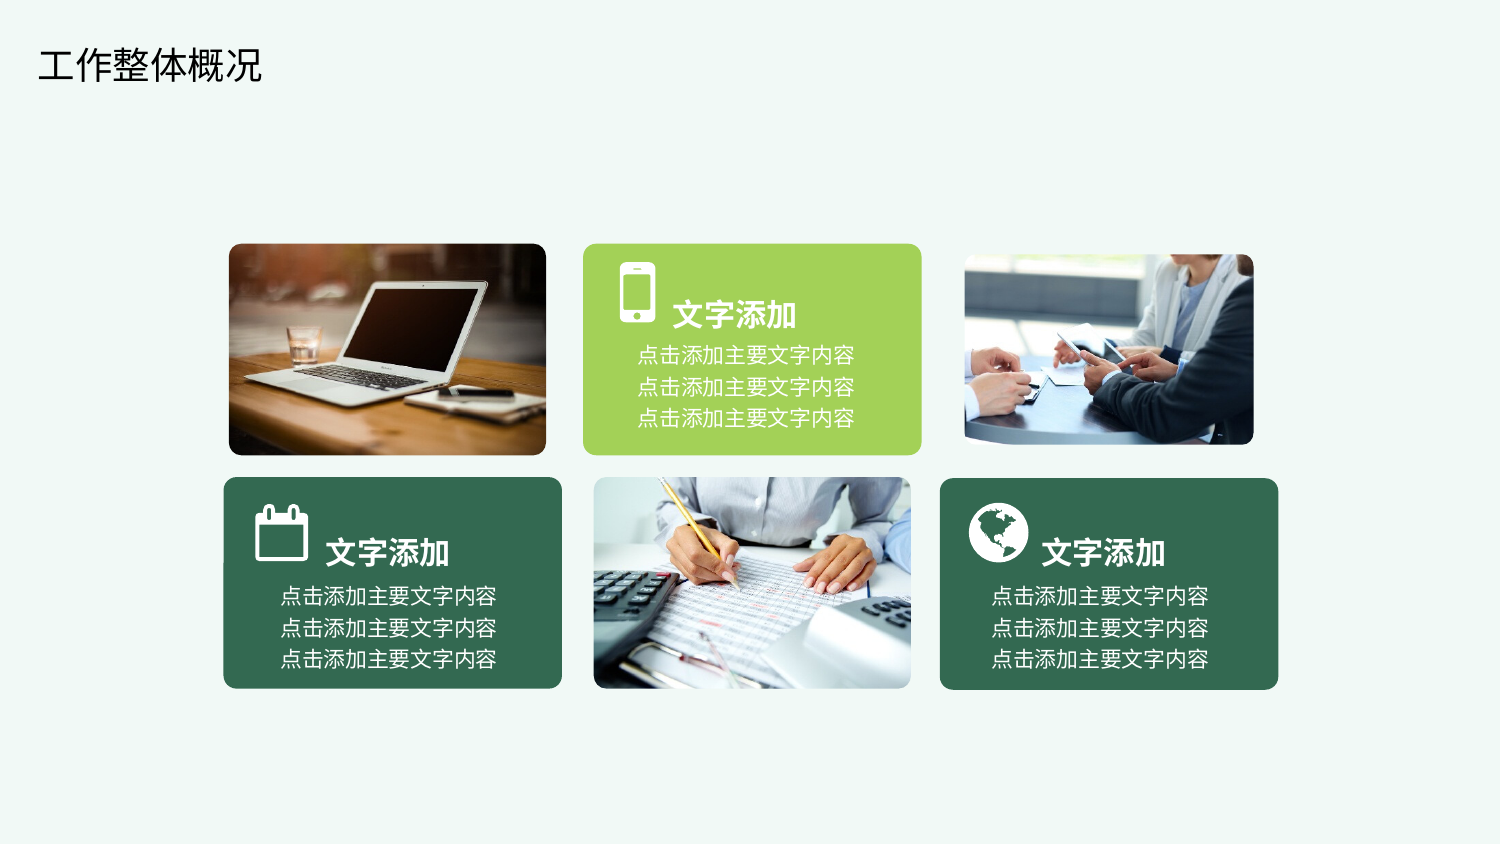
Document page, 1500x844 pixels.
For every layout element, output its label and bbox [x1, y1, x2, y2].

text_box [583, 243, 922, 456]
picture [593, 477, 911, 689]
picture [964, 254, 1254, 445]
text_box [223, 477, 562, 689]
text_box [939, 478, 1279, 690]
picture [228, 243, 547, 456]
